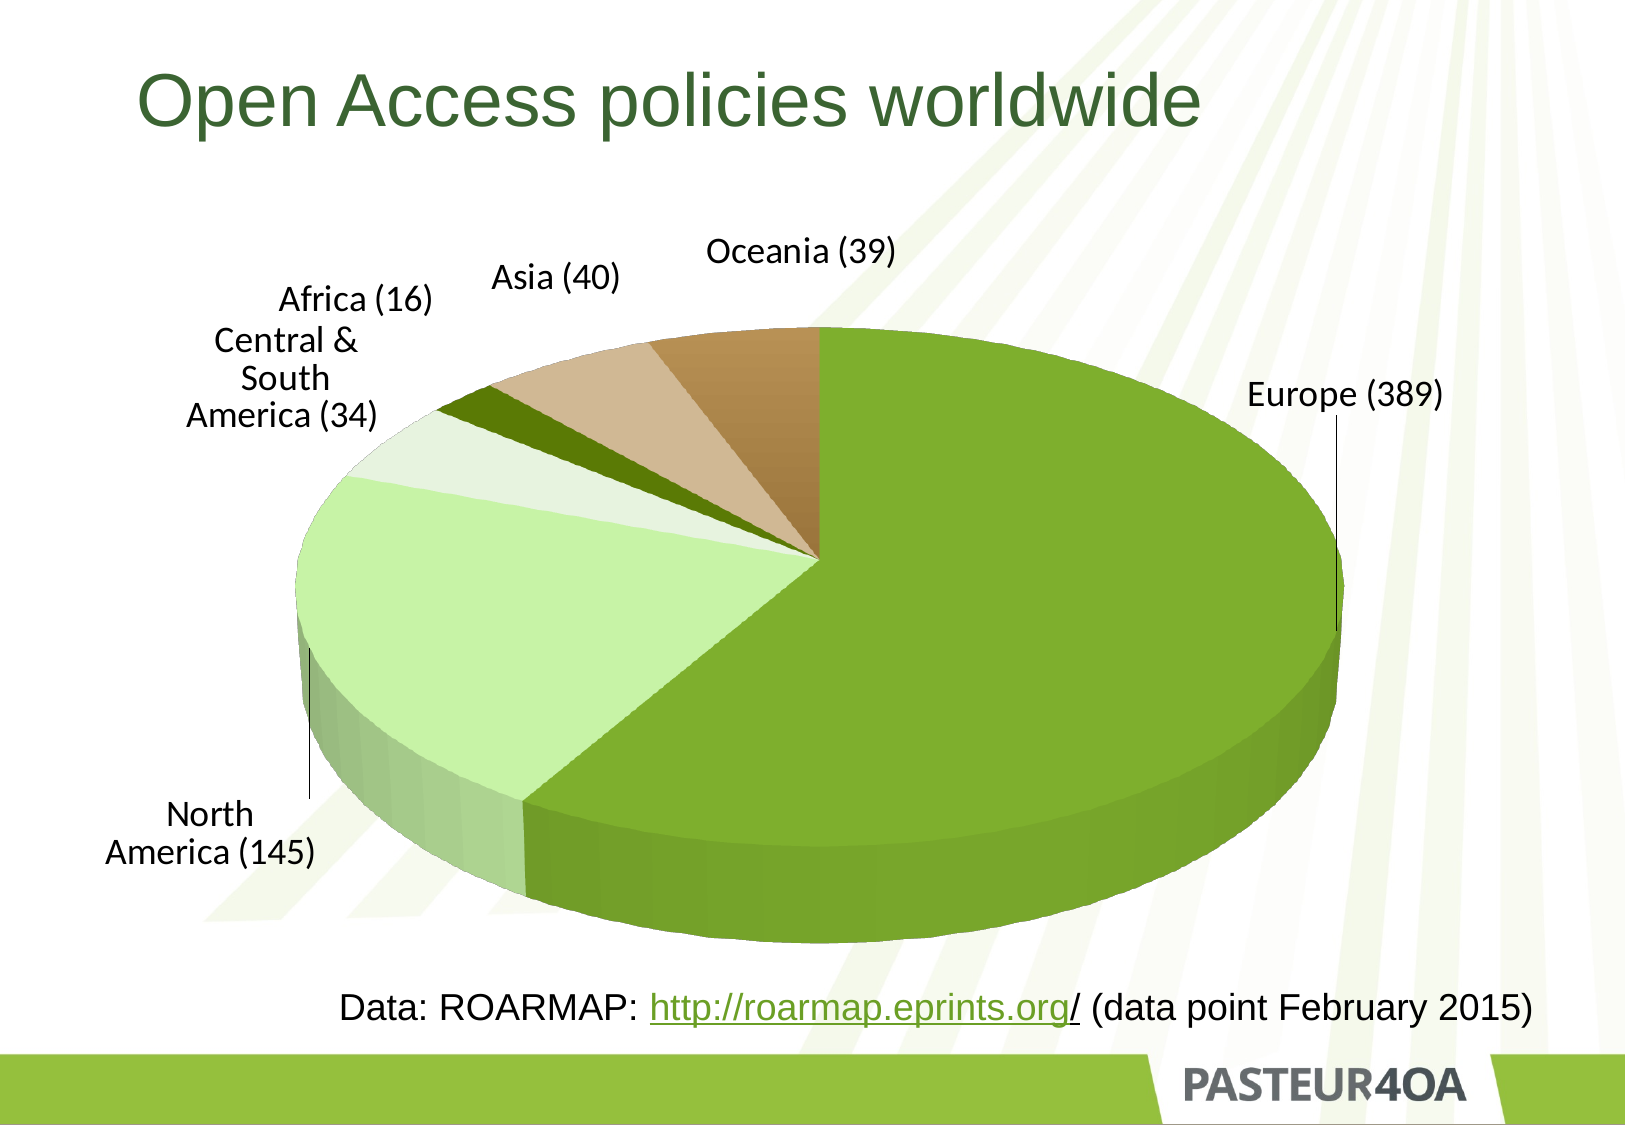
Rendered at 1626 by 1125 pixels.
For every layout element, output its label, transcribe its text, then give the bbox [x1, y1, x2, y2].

picture [0, 0, 1625, 1124]
chart [31, 172, 1575, 1047]
title Open Access policies worldwide [121, 30, 1503, 150]
